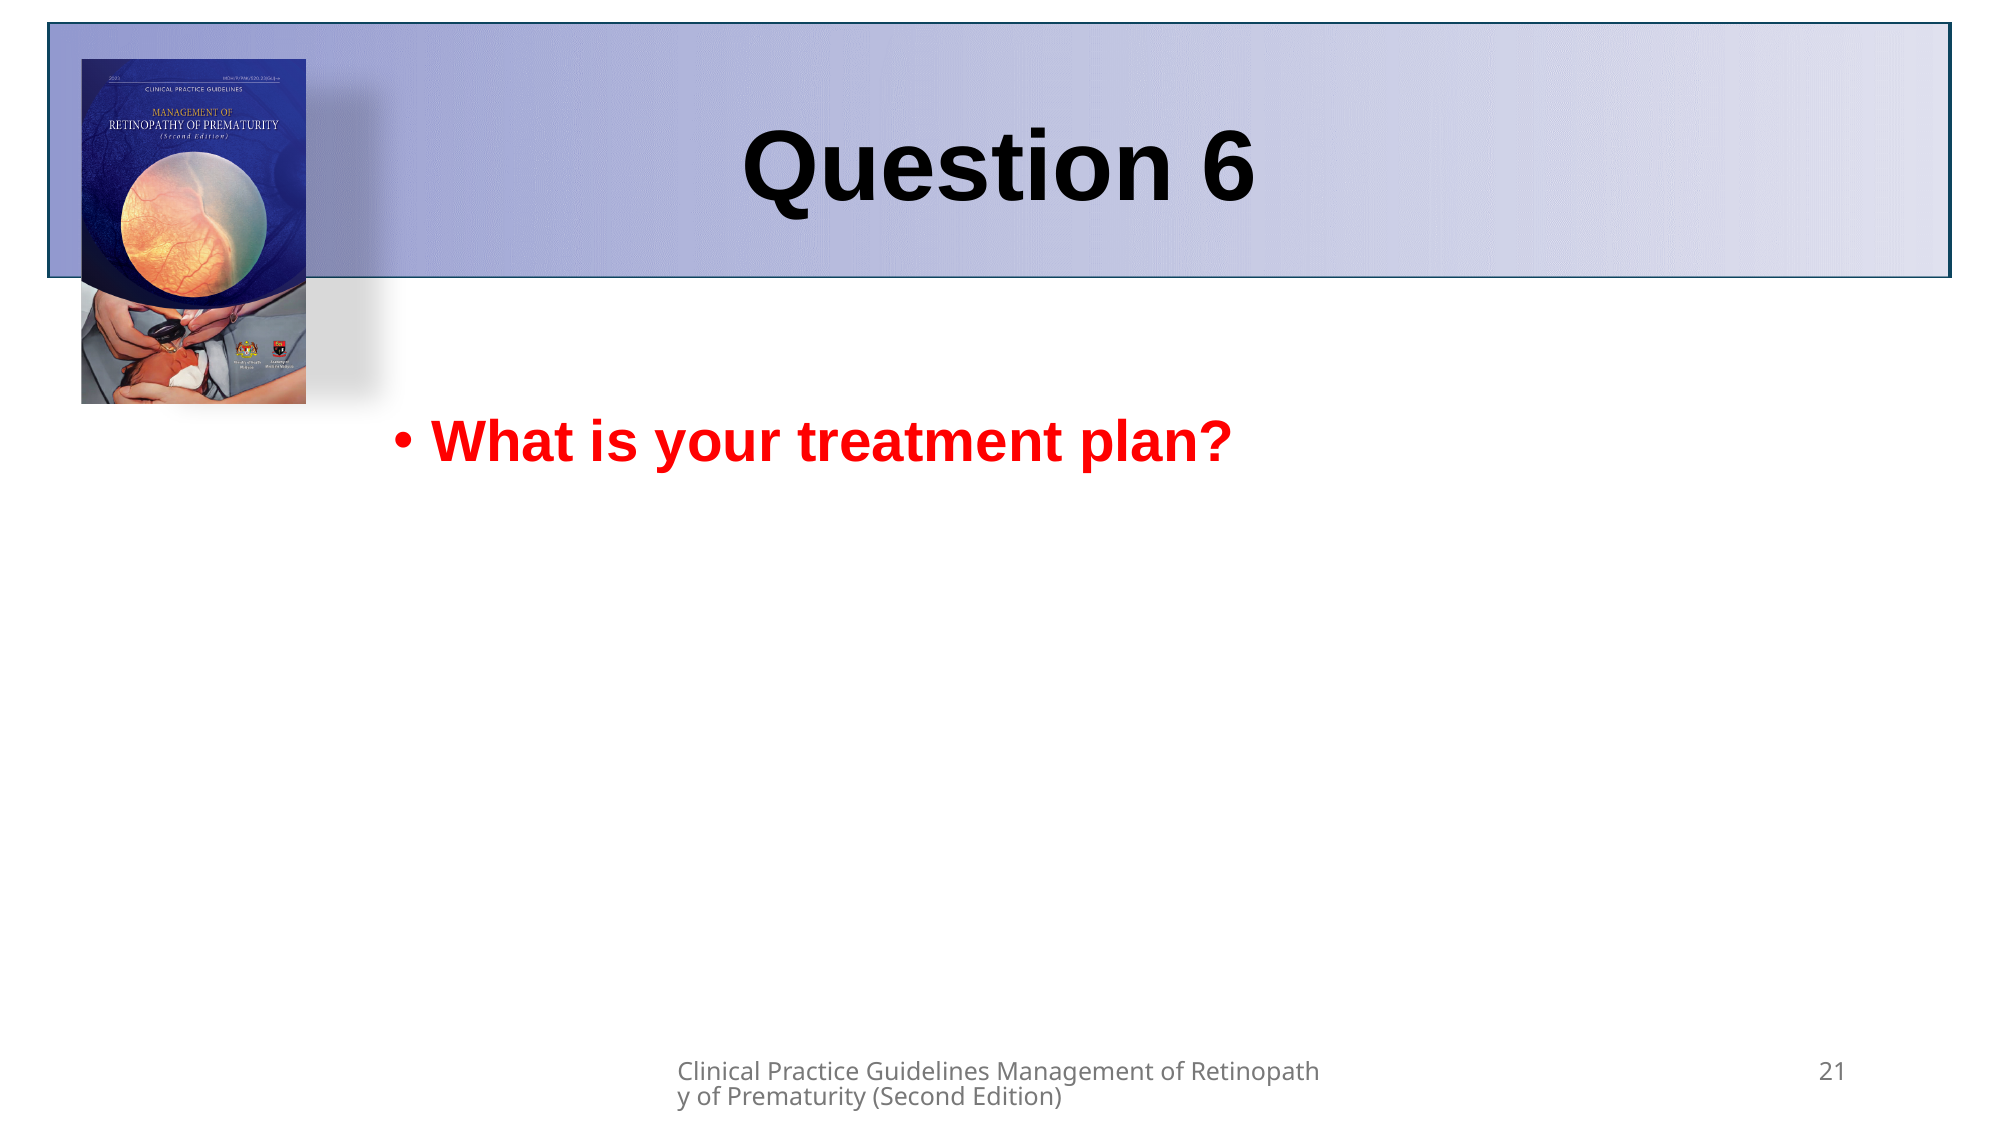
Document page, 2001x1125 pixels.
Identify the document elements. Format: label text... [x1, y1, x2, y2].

slide_number 21 [1412, 1042, 1863, 1103]
picture [47, 21, 1953, 405]
list What is your treatment plan? [378, 404, 2000, 1002]
footer Clinical Practice Guidelines Management of Retinopathy of Prematurity (Second Edition) [662, 1042, 1338, 1103]
